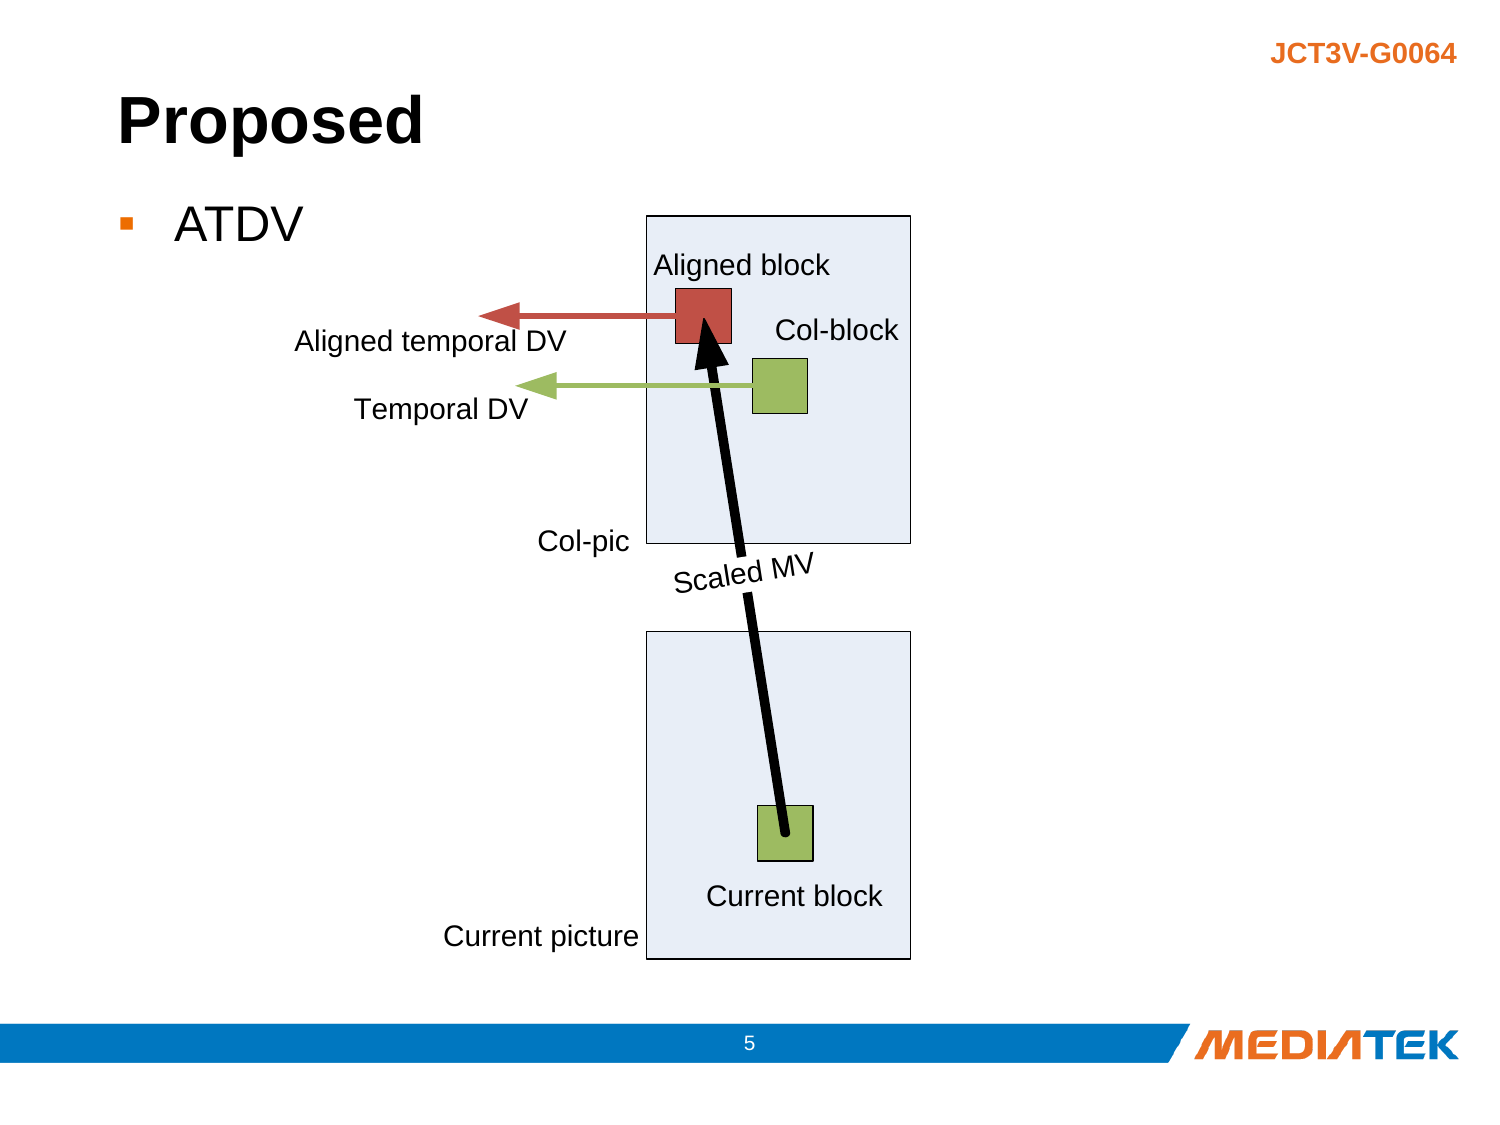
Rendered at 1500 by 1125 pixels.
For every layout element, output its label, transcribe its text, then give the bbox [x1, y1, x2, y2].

list ATDV [102, 184, 1425, 998]
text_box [265, 210, 1008, 965]
picture [0, 1023, 711, 1063]
title Proposed [102, 62, 1426, 172]
picture [789, 1023, 1459, 1063]
slide_number 4 [711, 1022, 789, 1090]
